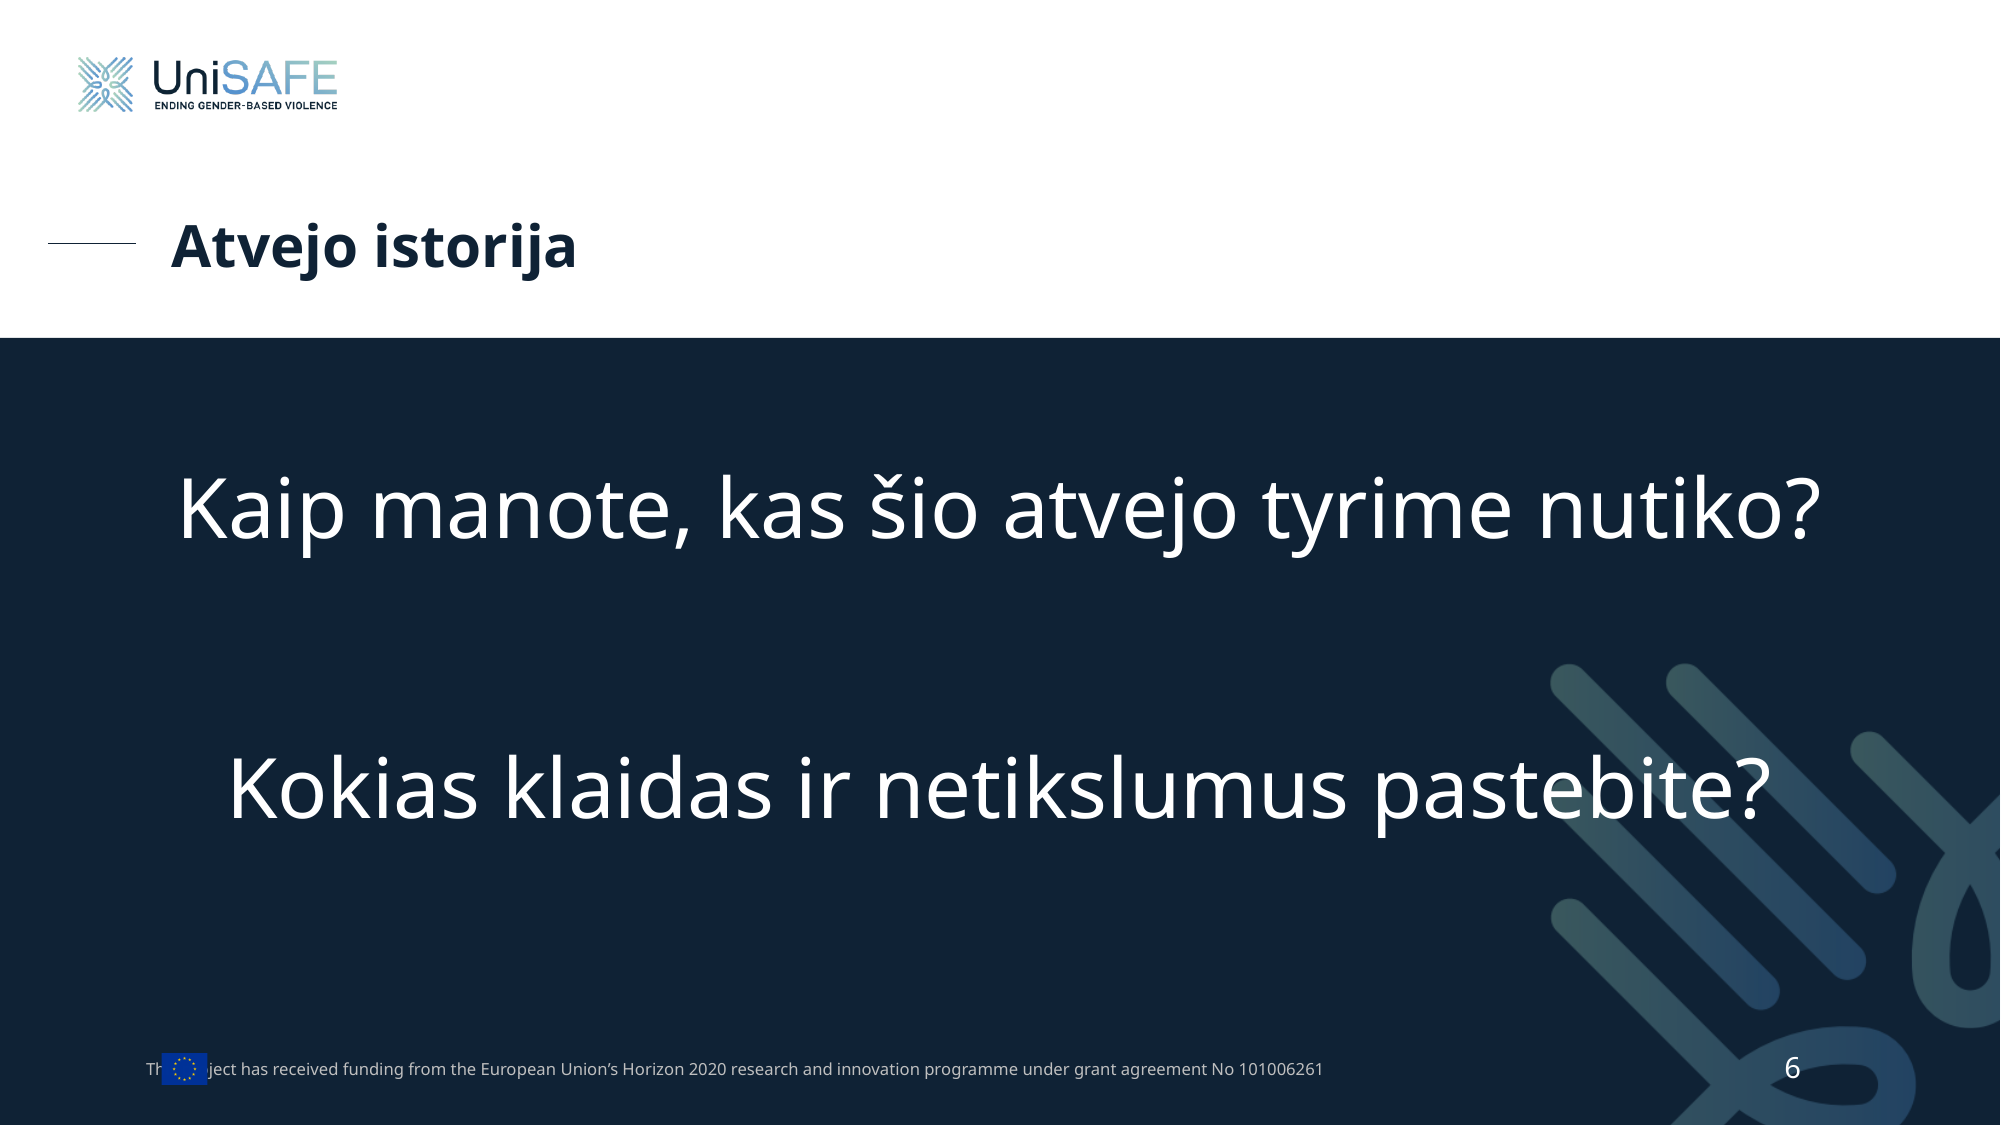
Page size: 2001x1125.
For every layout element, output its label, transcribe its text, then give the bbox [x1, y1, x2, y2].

title Atvejo istorija [171, 185, 1827, 313]
text_box Kaip manote, kas šio atvejo tyrime nutiko? Kokias klaidas ir netikslumus pastebite? [172, 434, 1828, 563]
picture [78, 57, 337, 112]
